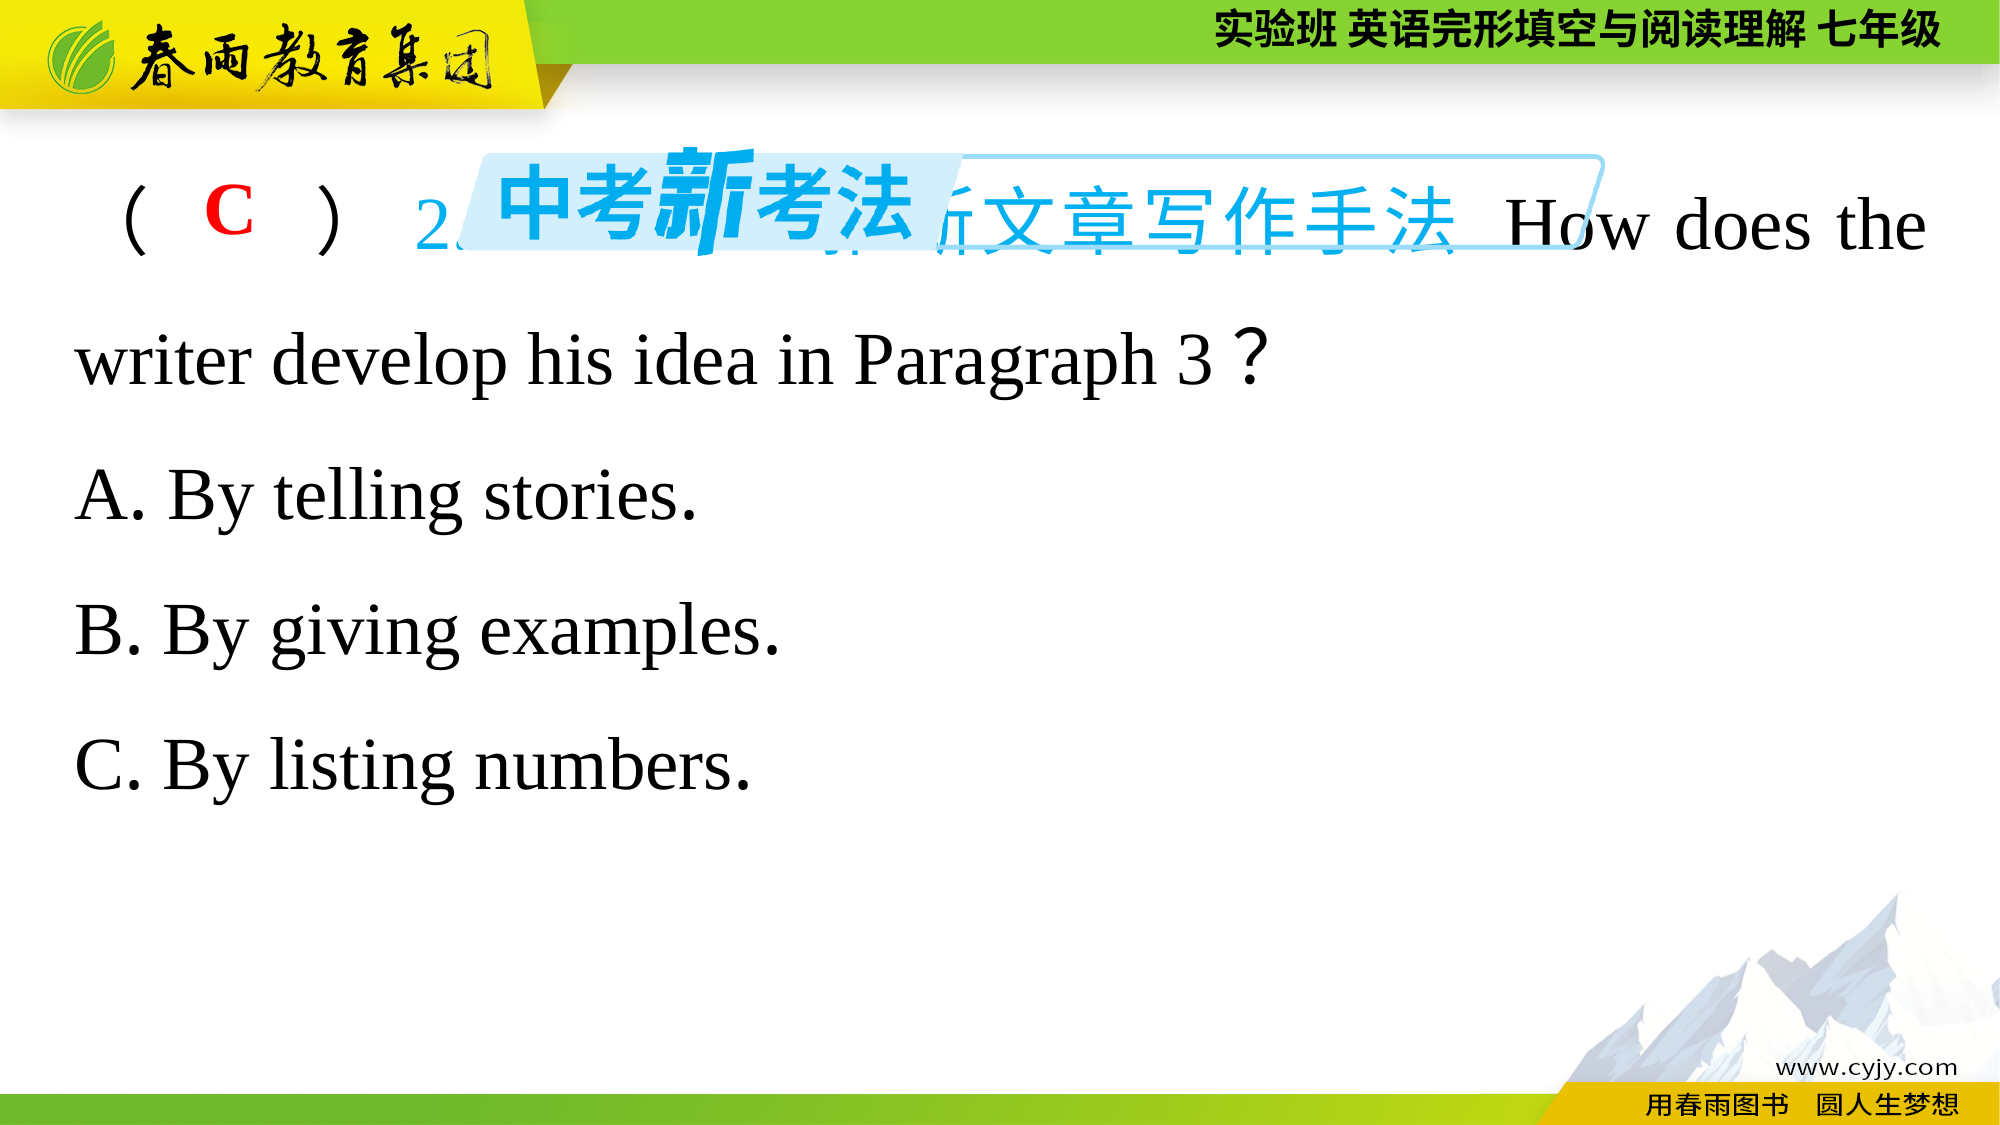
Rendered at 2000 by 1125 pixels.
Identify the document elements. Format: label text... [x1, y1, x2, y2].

text_box C [188, 152, 273, 258]
picture [0, 0, 2000, 1125]
list （ ）2. 推断文章写作手法 How does the writer develop his idea in Paragraph 3？ A. By telling stories. B. By giving examples. C. By listing numbers. [59, 122, 1944, 802]
